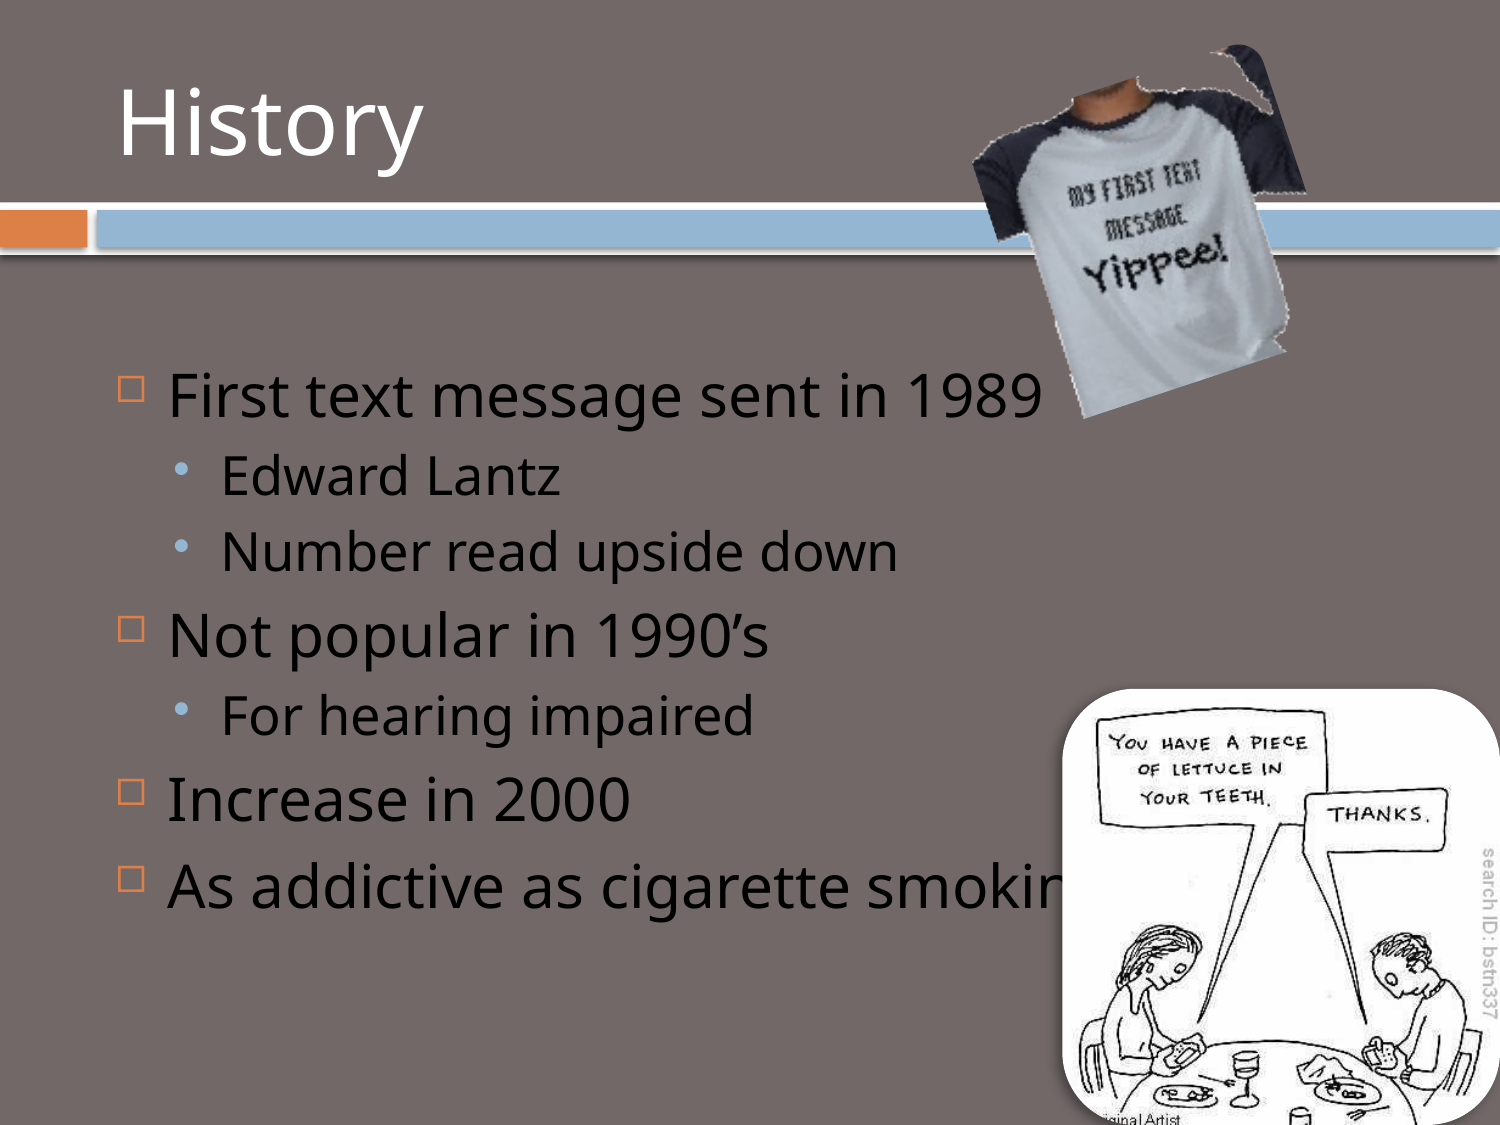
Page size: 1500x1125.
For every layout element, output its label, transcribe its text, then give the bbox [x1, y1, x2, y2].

list First text message sent in 1989 Edward Lantz Number read upside down Not popular in 1990’s For hearing impaired Increase in 2000 As addictive as cigarette smoking ? [100, 350, 1438, 1000]
picture [1062, 688, 1500, 1125]
picture [969, 44, 1346, 421]
title History [100, 37, 1438, 200]
